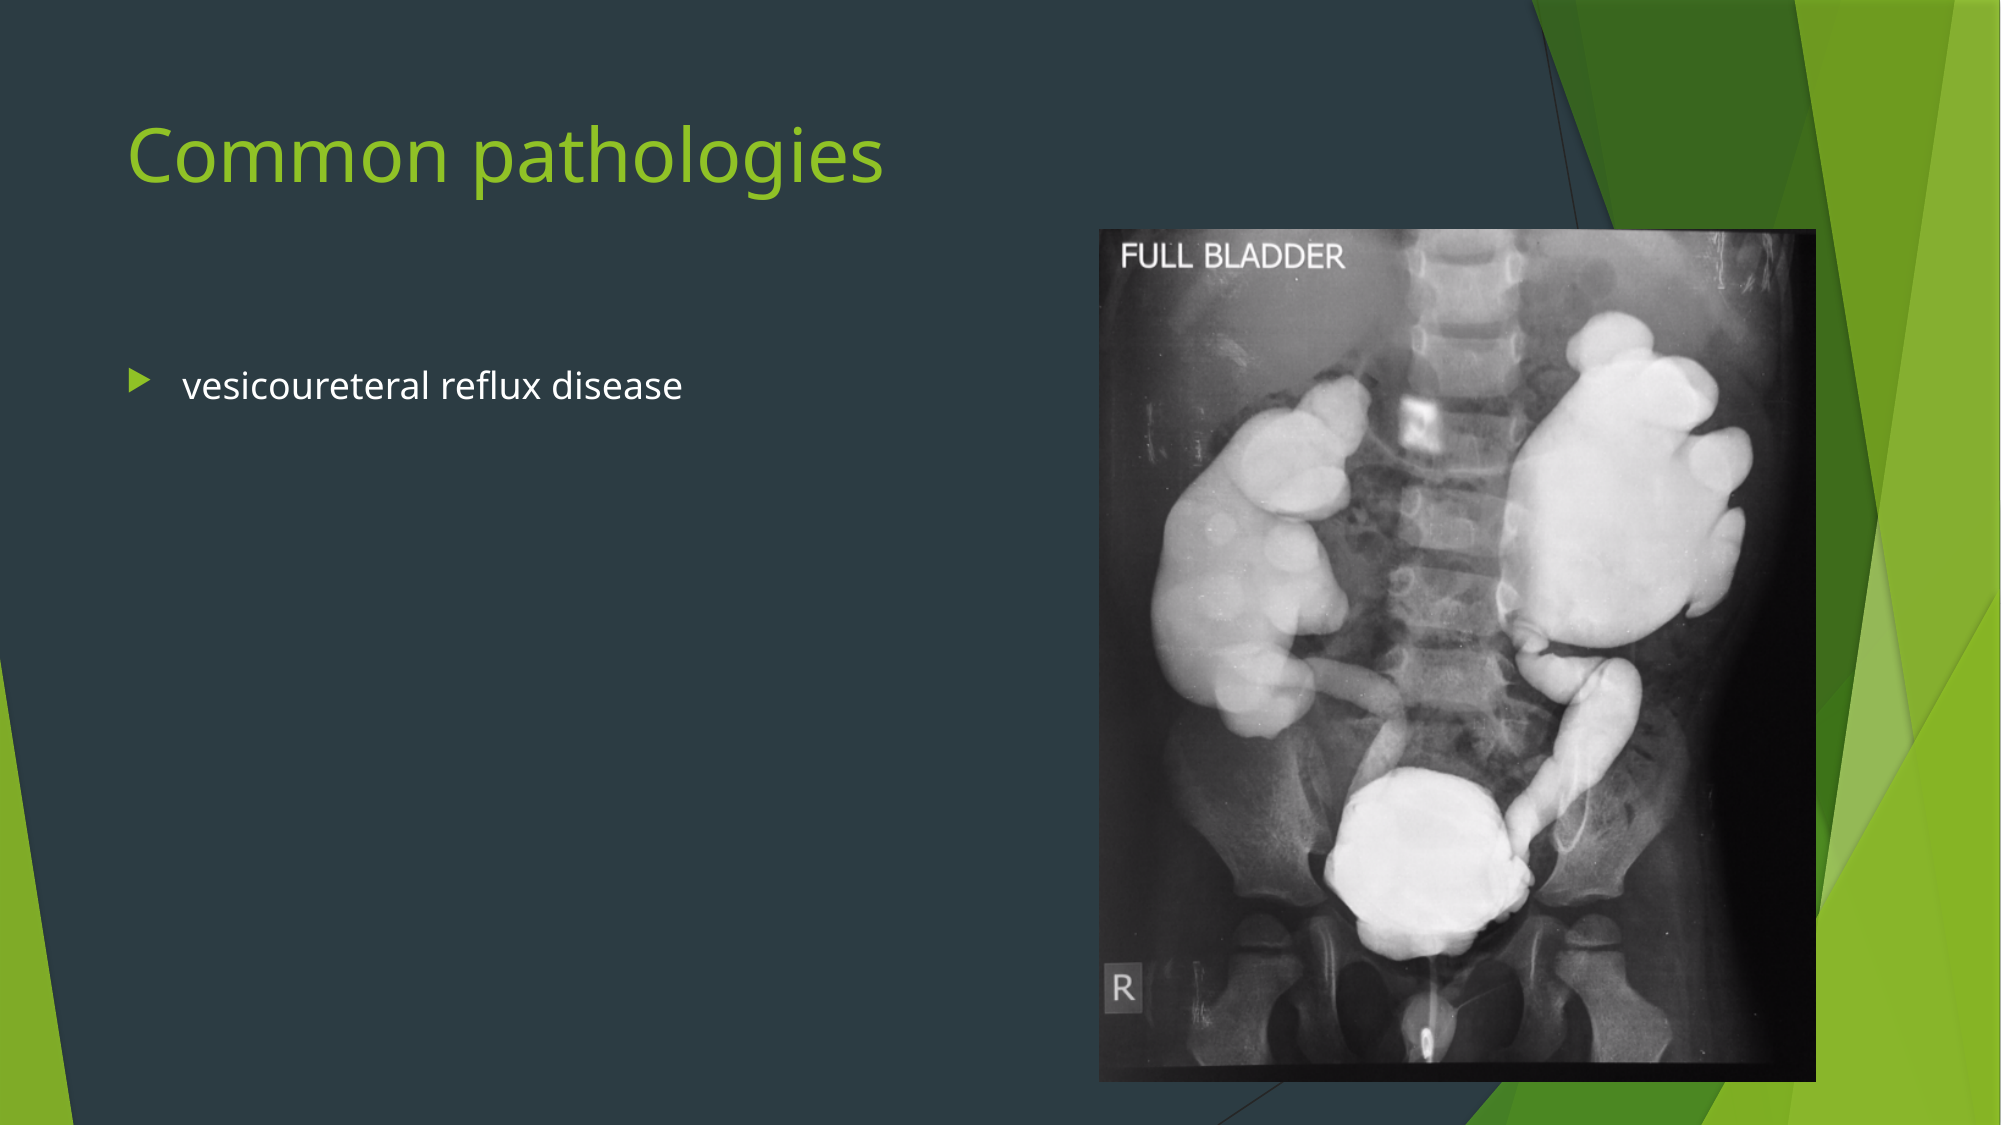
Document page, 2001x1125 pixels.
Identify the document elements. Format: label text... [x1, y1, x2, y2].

title Common pathologies [111, 99, 1522, 317]
picture [1098, 229, 1817, 1083]
list vesicoureteral reflux disease [111, 354, 1093, 992]
